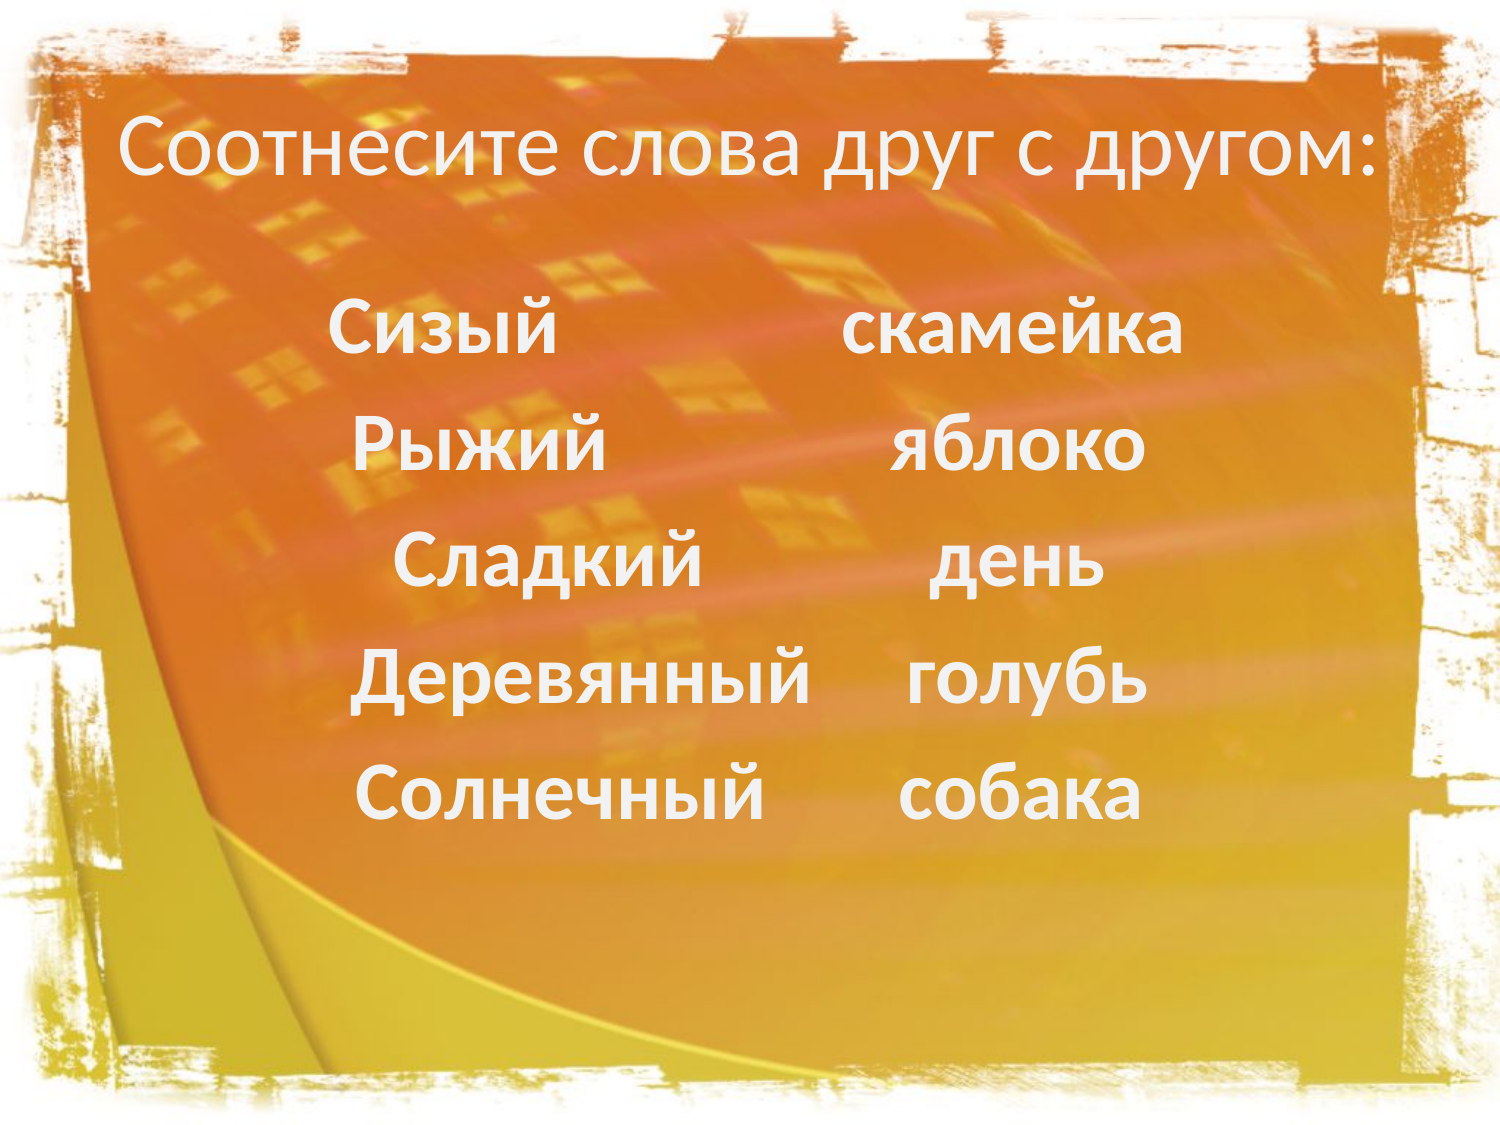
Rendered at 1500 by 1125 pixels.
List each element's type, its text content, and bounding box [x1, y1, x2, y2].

picture [0, 0, 1500, 1125]
title Соотнесите слова друг с другом: [74, 44, 1426, 233]
list Сизый скамейка Рыжий яблоко Сладкий день Деревянный голубь Солнечный собака [74, 262, 1426, 1006]
